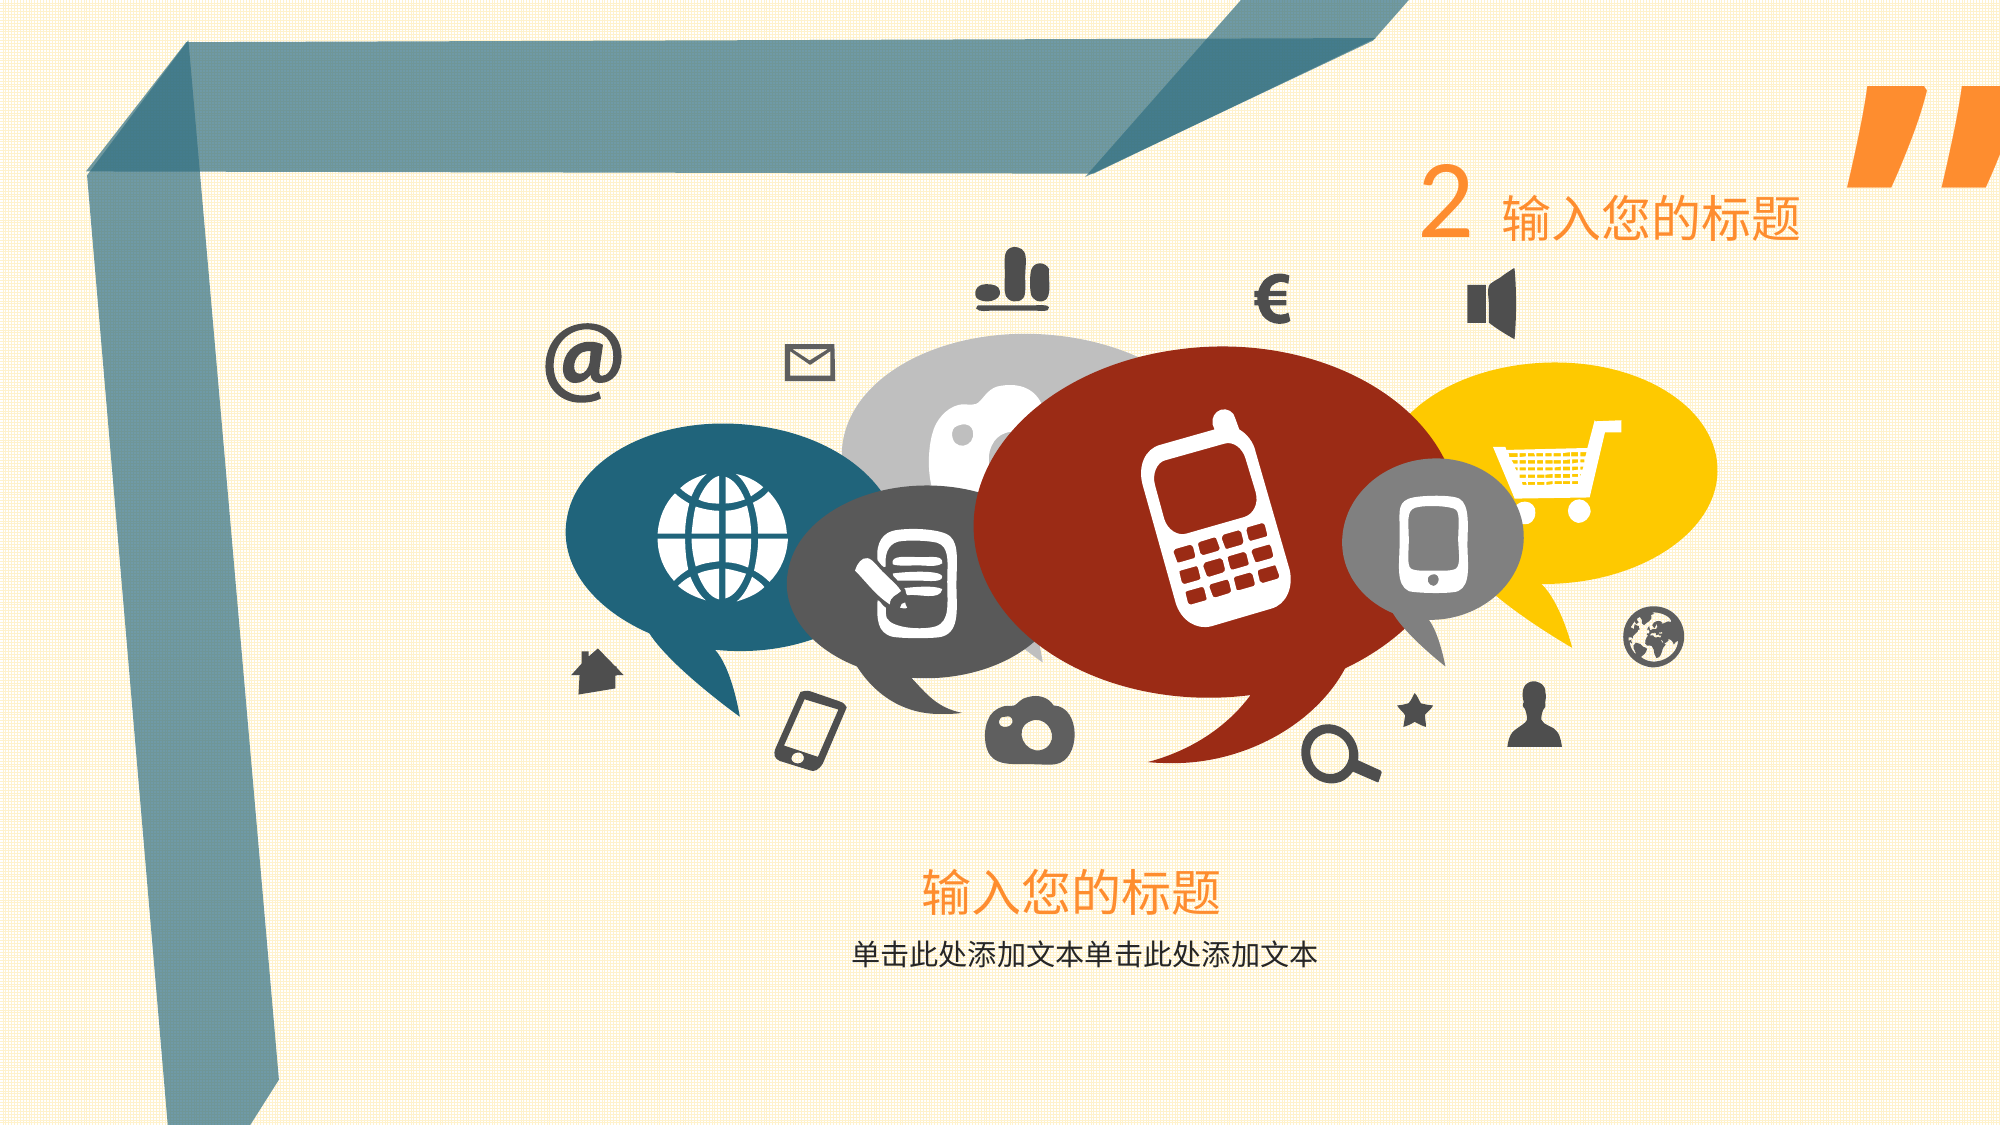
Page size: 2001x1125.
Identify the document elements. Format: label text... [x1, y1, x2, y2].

text_box 2输入您的标题 [1402, 117, 1911, 267]
text_box [545, 323, 622, 403]
text_box ” [1828, 0, 2000, 473]
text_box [954, 330, 1472, 764]
text_box [1206, 0, 1411, 38]
text_box [83, 51, 178, 173]
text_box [779, 479, 954, 716]
text_box [1254, 273, 1291, 324]
text_box 输入您的标题 [906, 853, 1237, 929]
text_box 单击此处添加文本单击此处添加文本 [246, 932, 1924, 979]
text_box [1339, 456, 1527, 667]
text_box [774, 717, 843, 772]
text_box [1472, 360, 1724, 648]
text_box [557, 414, 910, 717]
text_box [85, 37, 280, 1125]
text_box [784, 344, 833, 382]
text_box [1467, 268, 1517, 340]
text_box [1303, 764, 1382, 784]
text_box [1625, 648, 1682, 668]
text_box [972, 245, 1055, 313]
text_box [1507, 681, 1562, 747]
text_box [190, 36, 1377, 175]
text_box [833, 323, 1240, 479]
